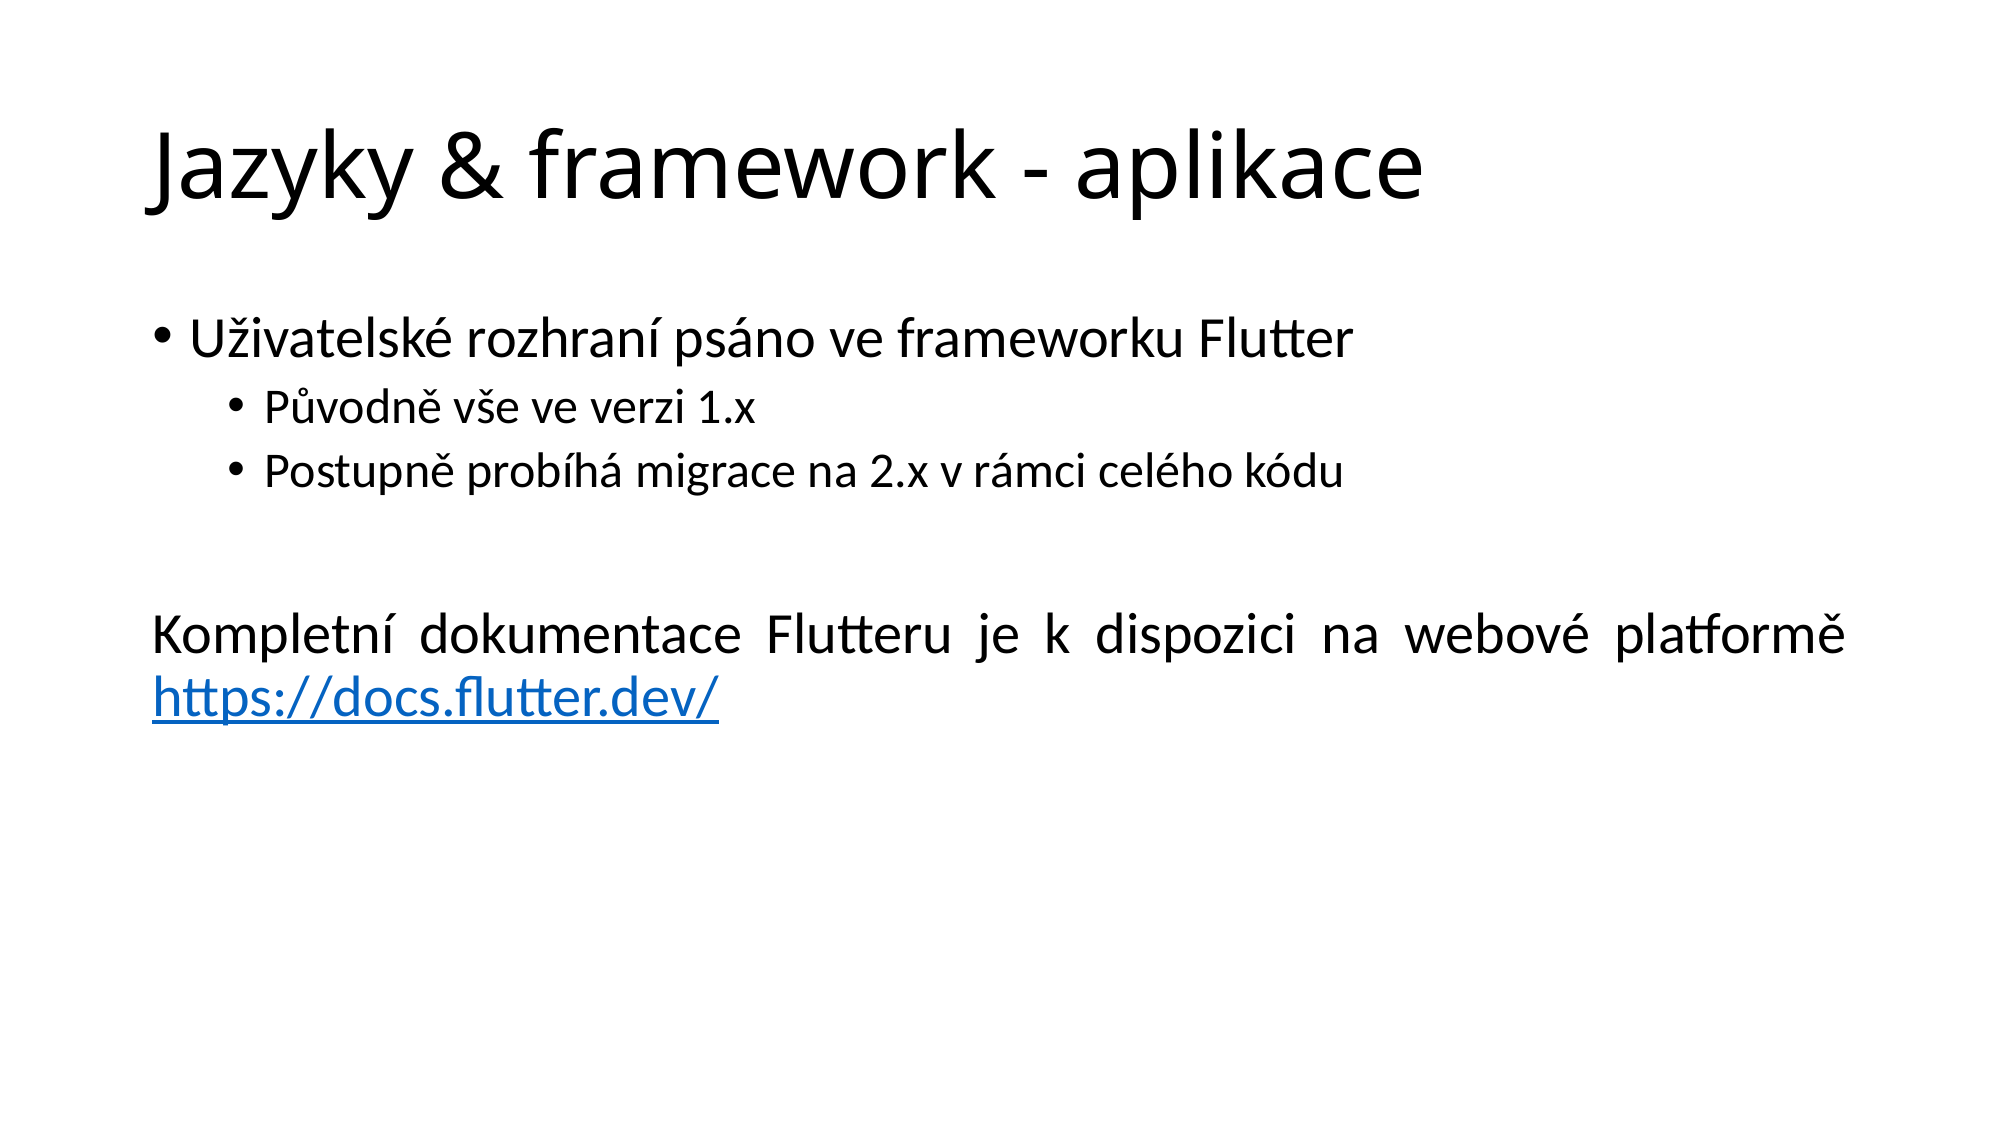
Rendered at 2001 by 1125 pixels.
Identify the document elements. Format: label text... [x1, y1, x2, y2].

list Uživatelské rozhraní psáno ve frameworku Flutter Původně vše ve verzi 1.x Postupně probíhá migrace na 2.x v rámci celého kódu Kompletní dokumentace Flutteru je k dispozici na webové platformě https://docs.flutter.dev/ [137, 299, 1863, 1014]
title Jazyky & framework - aplikace [137, 59, 1863, 278]
